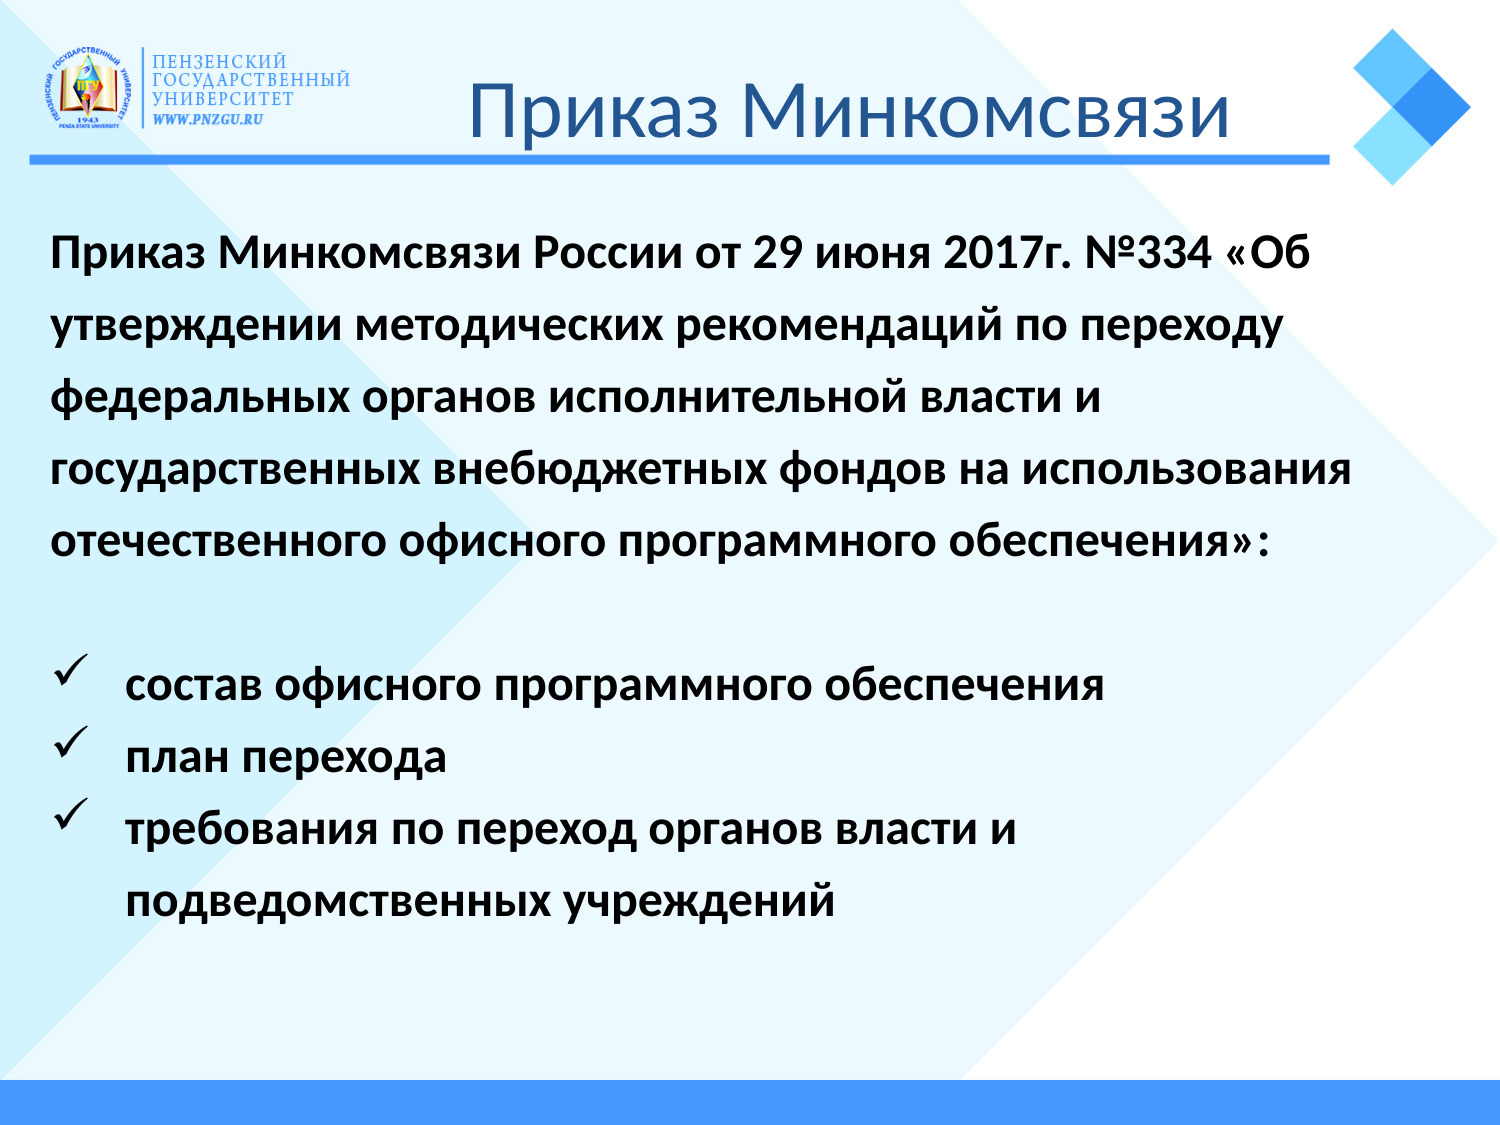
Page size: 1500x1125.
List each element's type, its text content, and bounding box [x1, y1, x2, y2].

title Приказ Минкомсвязи [348, 45, 1353, 164]
list Приказ Минкомсвязи России от 29 июня 2017г. №334 «Об утверждении методических рекомендаций по переходу федеральных органов исполнительной власти и государственных внебюджетных фондов на использования отечественного офисного программного обеспечения»: состав офисного программного обеспечения план перехода требования по переход органов власти и подведомственных учреждений [35, 199, 1465, 1059]
picture [0, 0, 1500, 1125]
